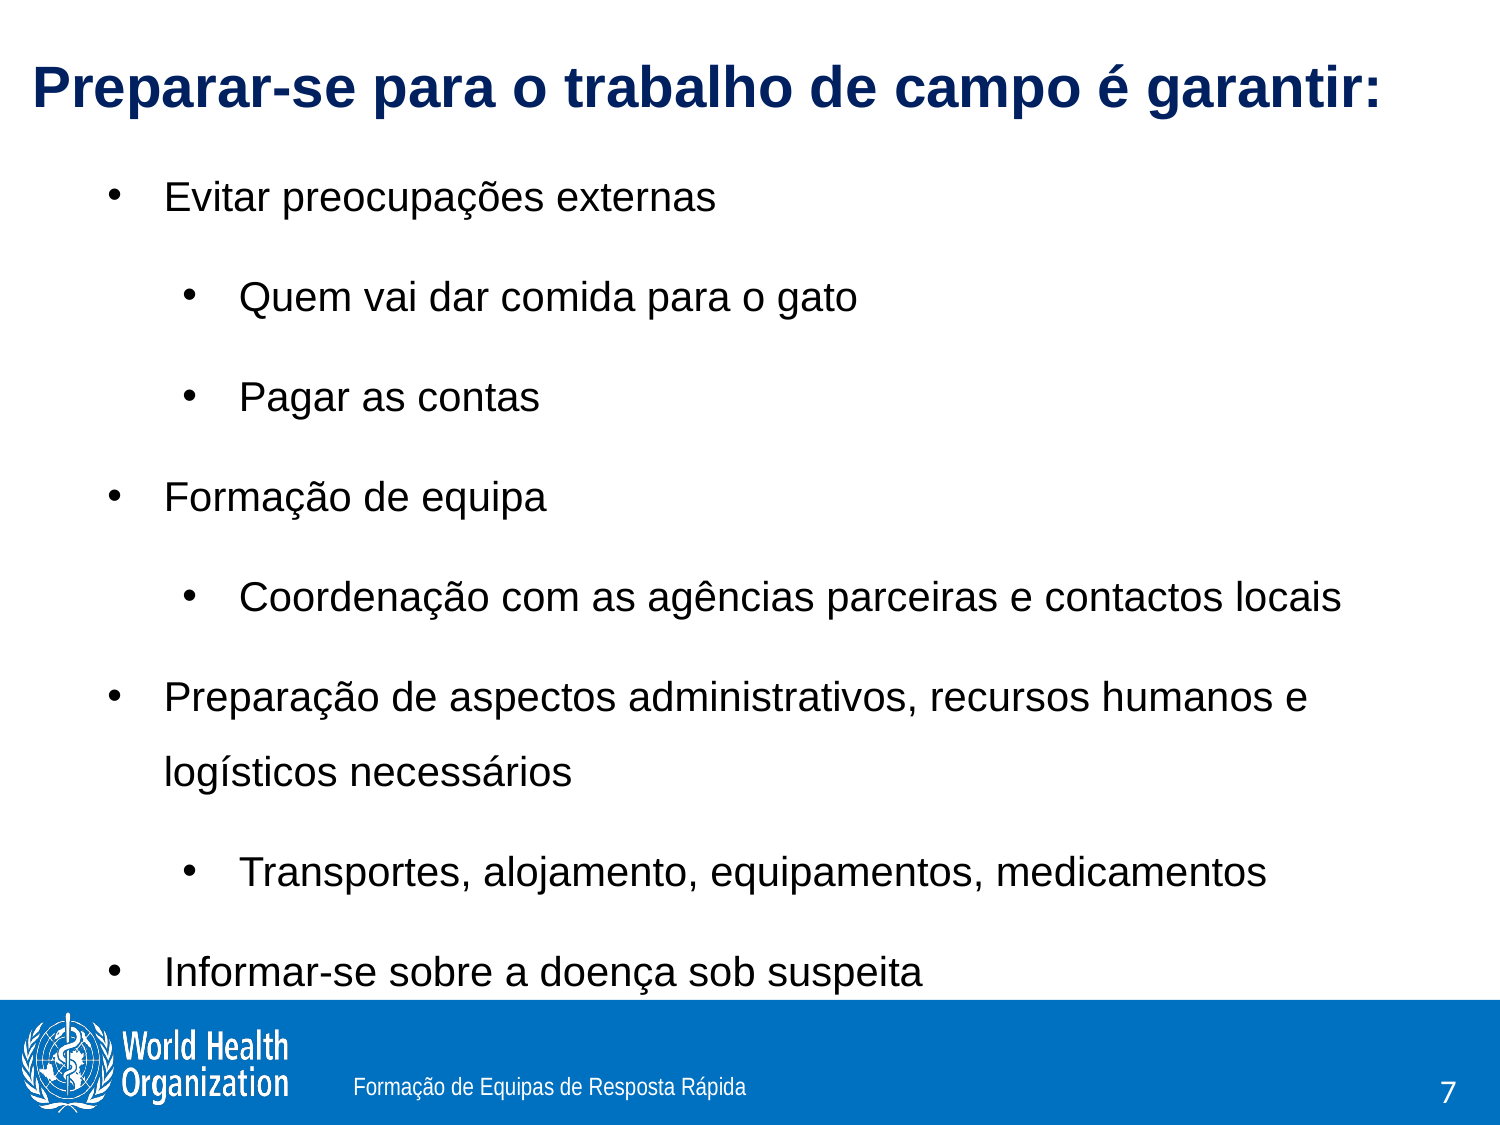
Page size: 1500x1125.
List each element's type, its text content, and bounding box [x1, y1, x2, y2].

text_box Preparar-se para o trabalho de campo é garantir: Evitar preocupações externas Quem vai dar comida para o gato Pagar as contas Formação de equipa Coordenação com as agências parceiras e contactos locais Preparação de aspectos administrativos, recursos humanos e logísticos necessários Transportes, alojamento, equipamentos, medicamentos Informar-se sobre a doença sob suspeita [17, 7, 1459, 1003]
picture [21, 1012, 288, 1113]
